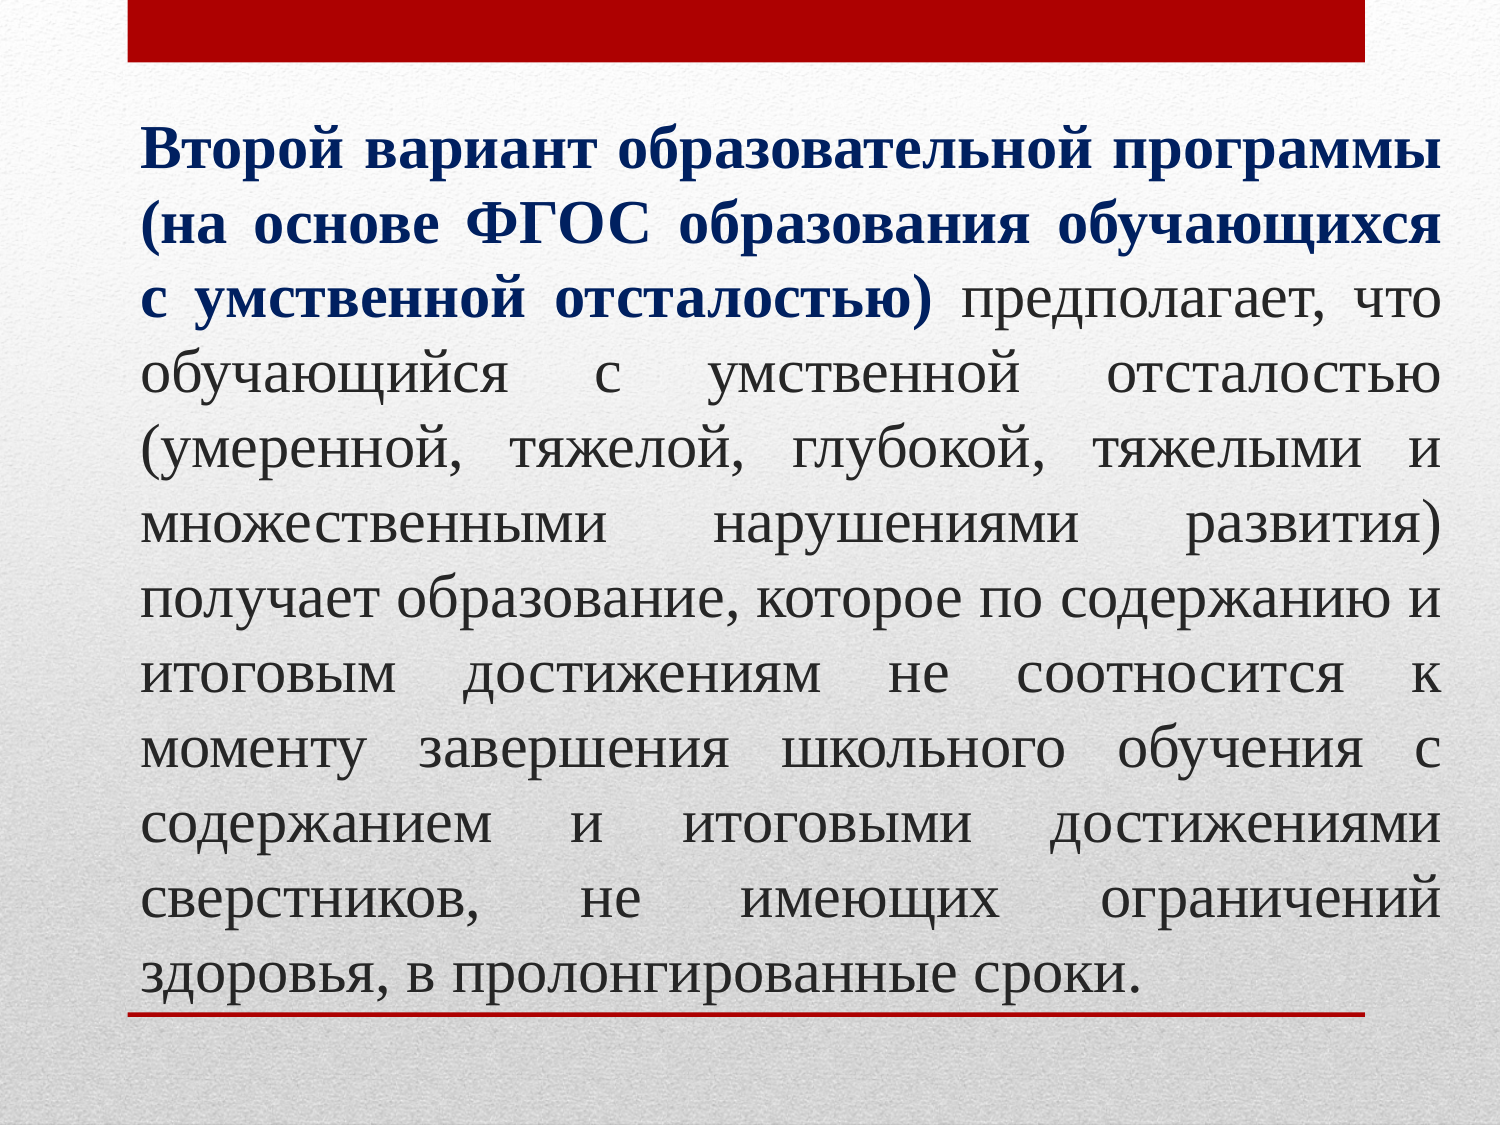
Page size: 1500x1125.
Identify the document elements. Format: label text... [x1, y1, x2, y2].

title Второй вариант образовательной программы (на основе ФГОС образования обучающихся с умственной отсталостью) предполагает, что обучающийся с умственной отсталостью (умеренной, тяжелой, глубокой, тяжелыми и множественными нарушениями развития) получает образование, которое по содержанию и итоговым достижениям не соотносится к моменту завершения школьного обучения с содержанием и итоговыми достижениями сверстников, не имеющих ограничений здоровья, в пролонгированные сроки. [125, 750, 1459, 1013]
